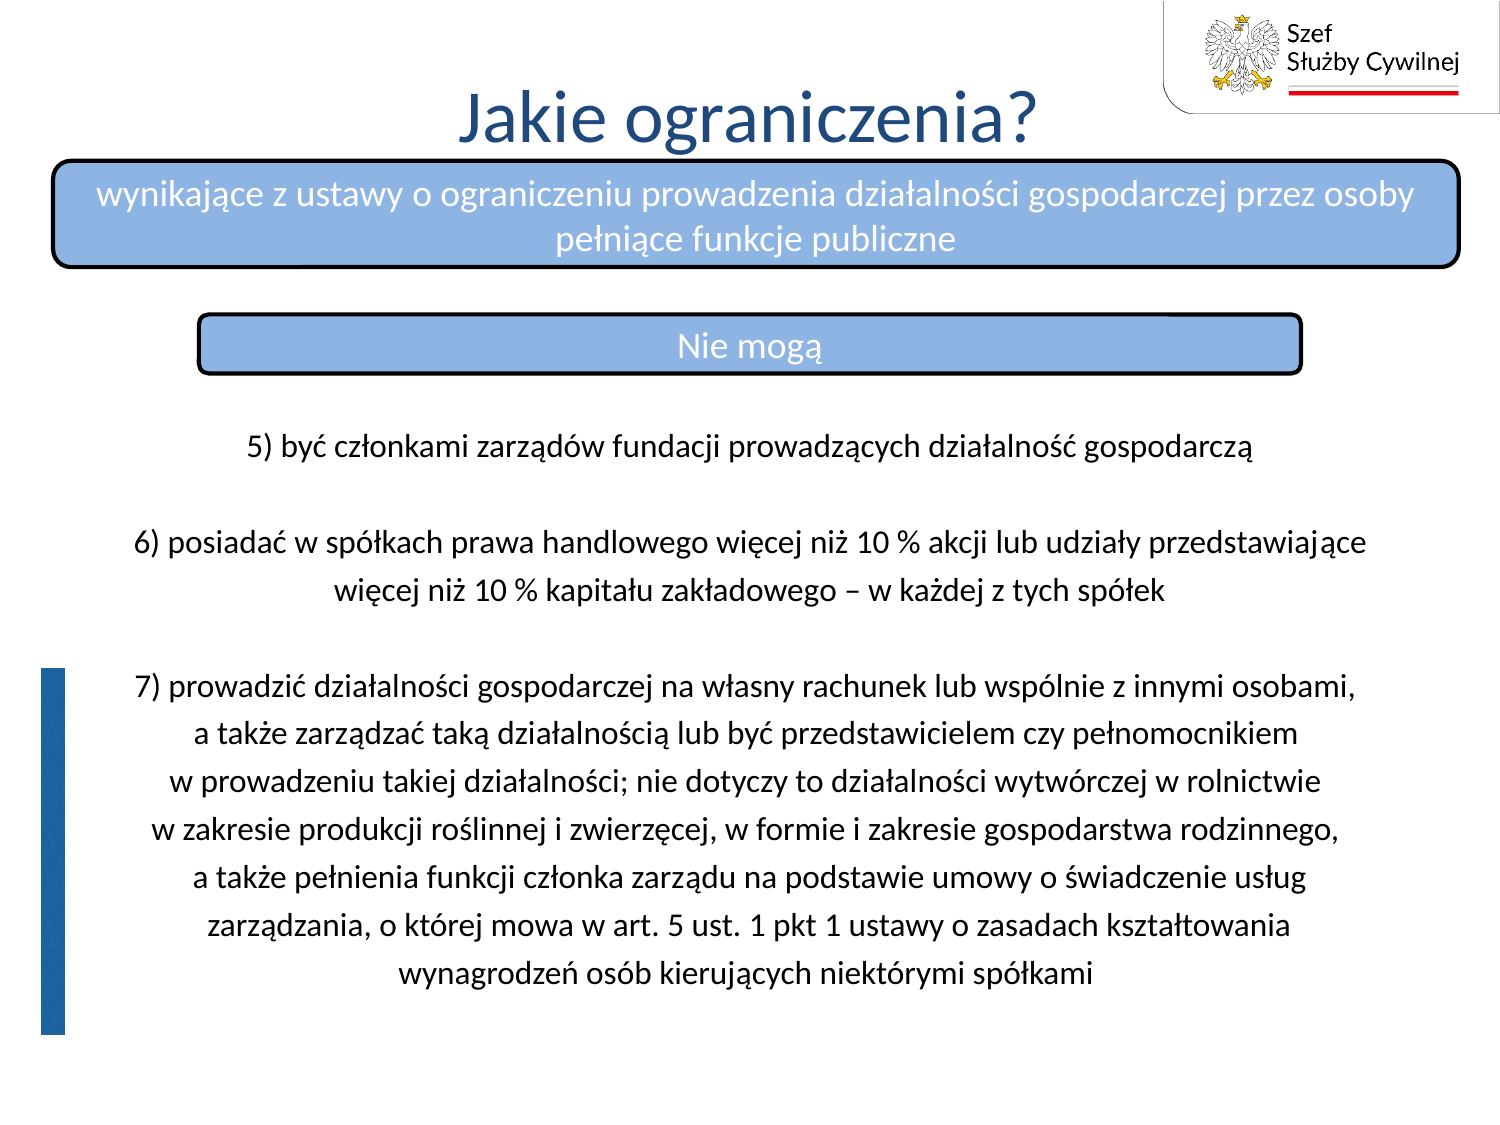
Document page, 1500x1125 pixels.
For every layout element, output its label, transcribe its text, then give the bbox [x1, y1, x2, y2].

text_box wynikające z ustawy o ograniczeniu prowadzenia działalności gospodarczej przez osoby pełniące funkcje publiczne [50, 158, 1461, 270]
picture [41, 668, 65, 1035]
text_box Nie mogą [196, 312, 1304, 376]
text_box 5) być członkami zarządów fundacji prowadzących działalność gospodarczą 6) posiadać w spółkach prawa handlowego więcej niż 10 % akcji lub udziały przedstawiające więcej niż 10 % kapitału zakładowego – w każdej z tych spółek 7) prowadzić działalności gospodarczej na własny rachunek lub wspólnie z innymi osobami, a także zarządzać taką działalnością lub być przedstawicielem czy pełnomocnikiem w prowadzeniu takiej działalności; nie dotyczy to działalności wytwórczej w rolnictwie w zakresie produkcji roślinnej i zwierzęcej, w formie i zakresie gospodarstwa rodzinnego, a także pełnienia funkcji członka zarządu na podstawie umowy o świadczenie usług zarządzania, o której mowa w art. 5 ust. 1 pkt 1 ustawy o zasadach kształtowania wynagrodzeń osób kierujących niektórymi spółkami [100, 408, 1400, 999]
title Jakie ograniczenia? [100, 60, 1400, 158]
picture [1163, 0, 1500, 114]
